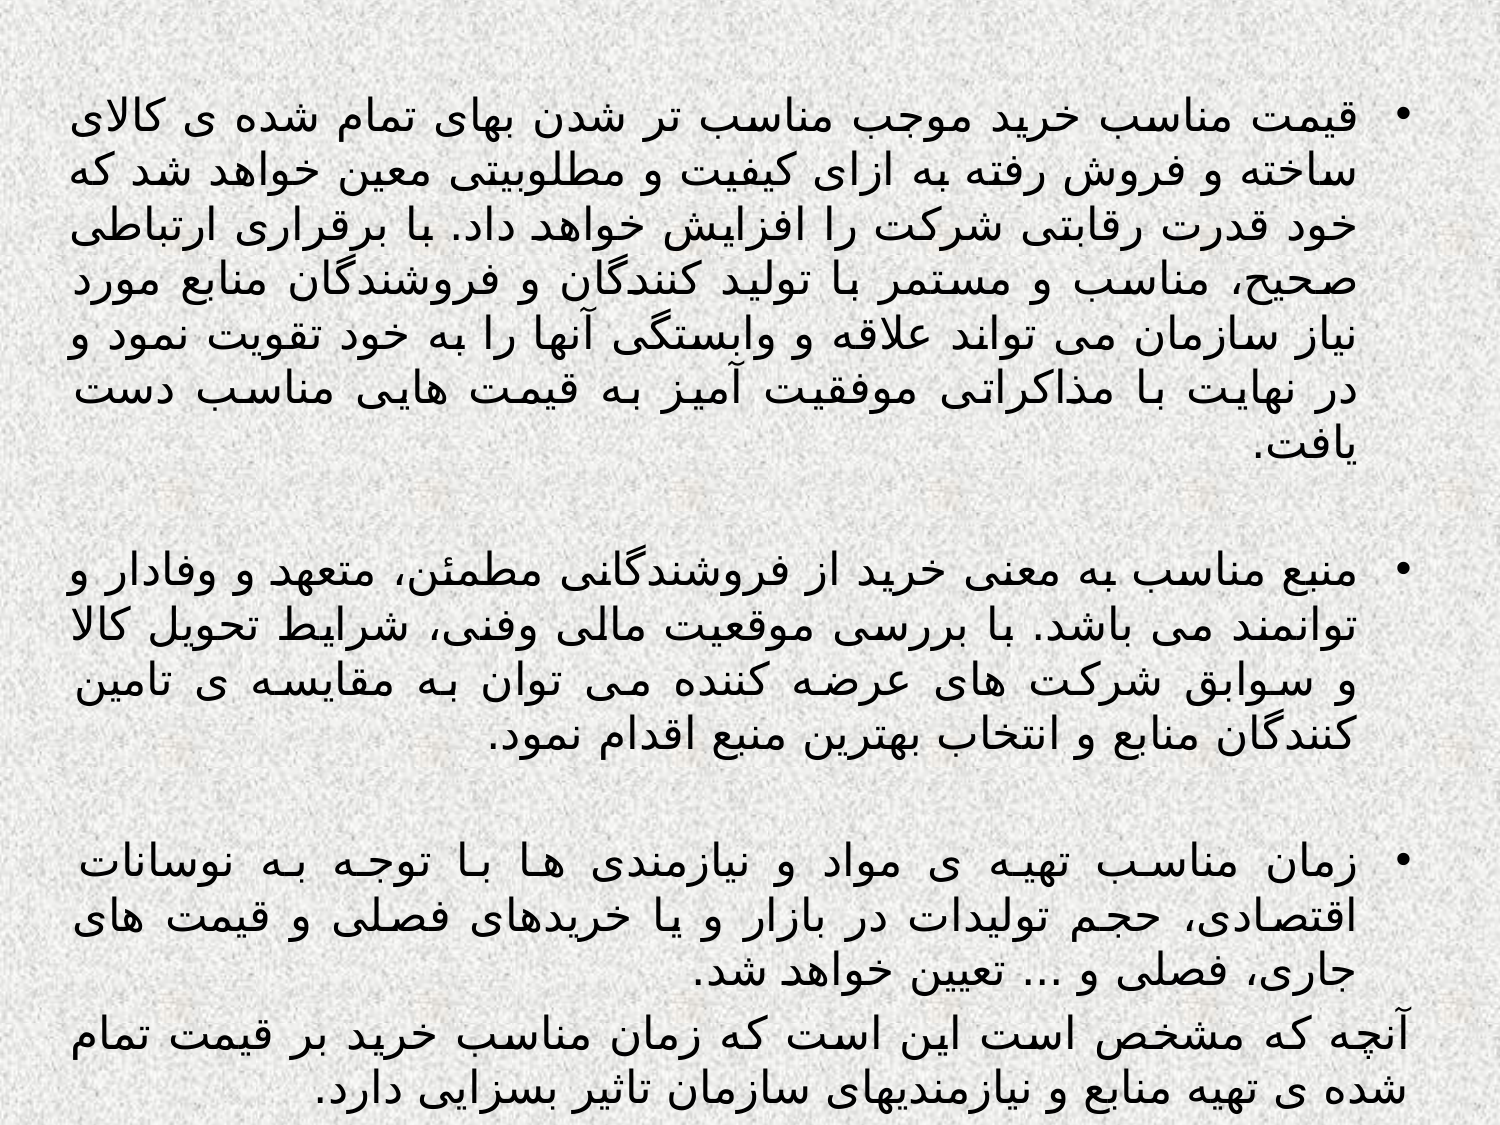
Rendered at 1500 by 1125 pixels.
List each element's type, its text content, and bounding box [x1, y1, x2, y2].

picture [0, 0, 1500, 1125]
list قیمت مناسب خرید موجب مناسب تر شدن بهای تمام شده ی کالای ساخته و فروش رفته به ازای کیفیت و مطلوبیتی معین خواهد شد که خود قدرت رقابتی شرکت را افزایش خواهد داد. با برقراری ارتباطی صحیح، مناسب و مستمر با تولید کنندگان و فروشندگان منابع مورد نیاز سازمان می تواند علاقه و وابستگی آنها را به خود تقویت نمود و در نهایت با مذاکراتی موفقیت آمیز به قیمت هایی مناسب دست یافت. منبع مناسب به معنی خرید از فروشندگانی مطمئن، متعهد و وفادار و توانمند می باشد. با بررسی موقعیت مالی وفنی، شرایط تحویل کالا و سوابق شرکت های عرضه کننده می توان به مقایسه ی تامین کنندگان منابع و انتخاب بهترین منبع اقدام نمود. زمان مناسب تهیه ی مواد و نیازمندی ها با توجه به نوسانات اقتصادی، حجم تولیدات در بازار و یا خریدهای فصلی و قیمت های جاری، فصلی و ... تعیین خواهد شد. آنچه که مشخص است این است که زمان مناسب خرید بر قیمت تمام شده ی تهیه منابع و نیازمندیهای سازمان تاثیر بسزایی دارد. [53, 78, 1425, 1125]
